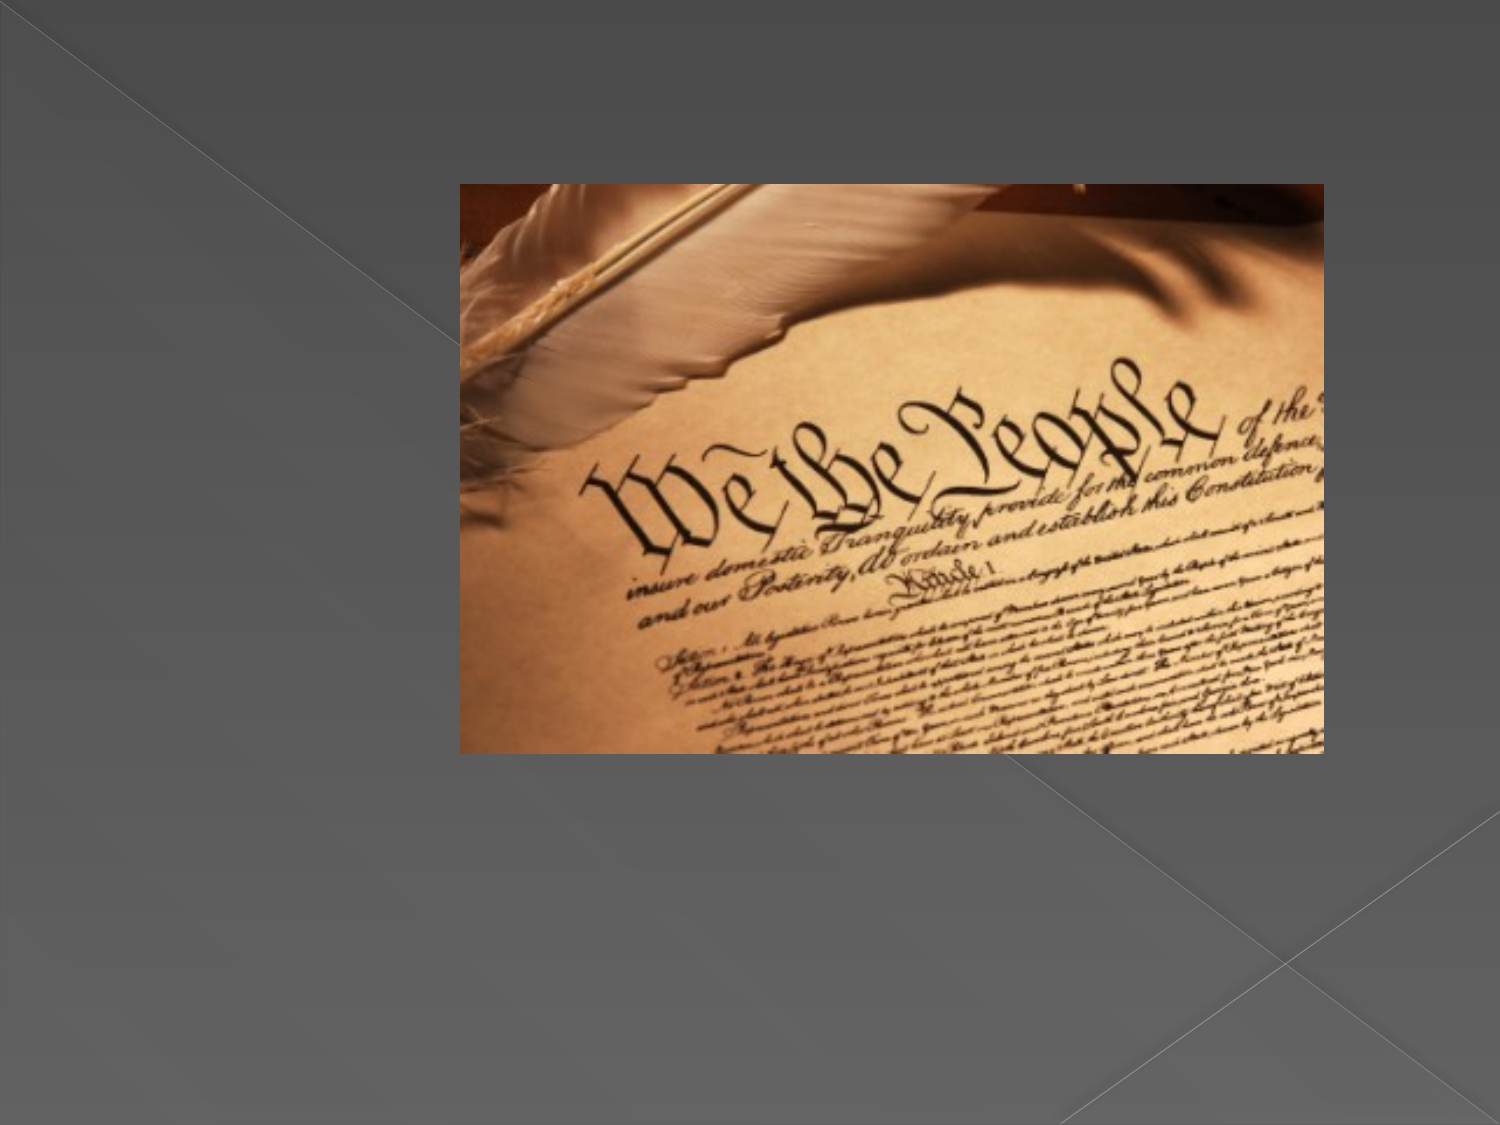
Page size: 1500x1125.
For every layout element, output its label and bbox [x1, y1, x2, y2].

picture [460, 184, 1324, 754]
